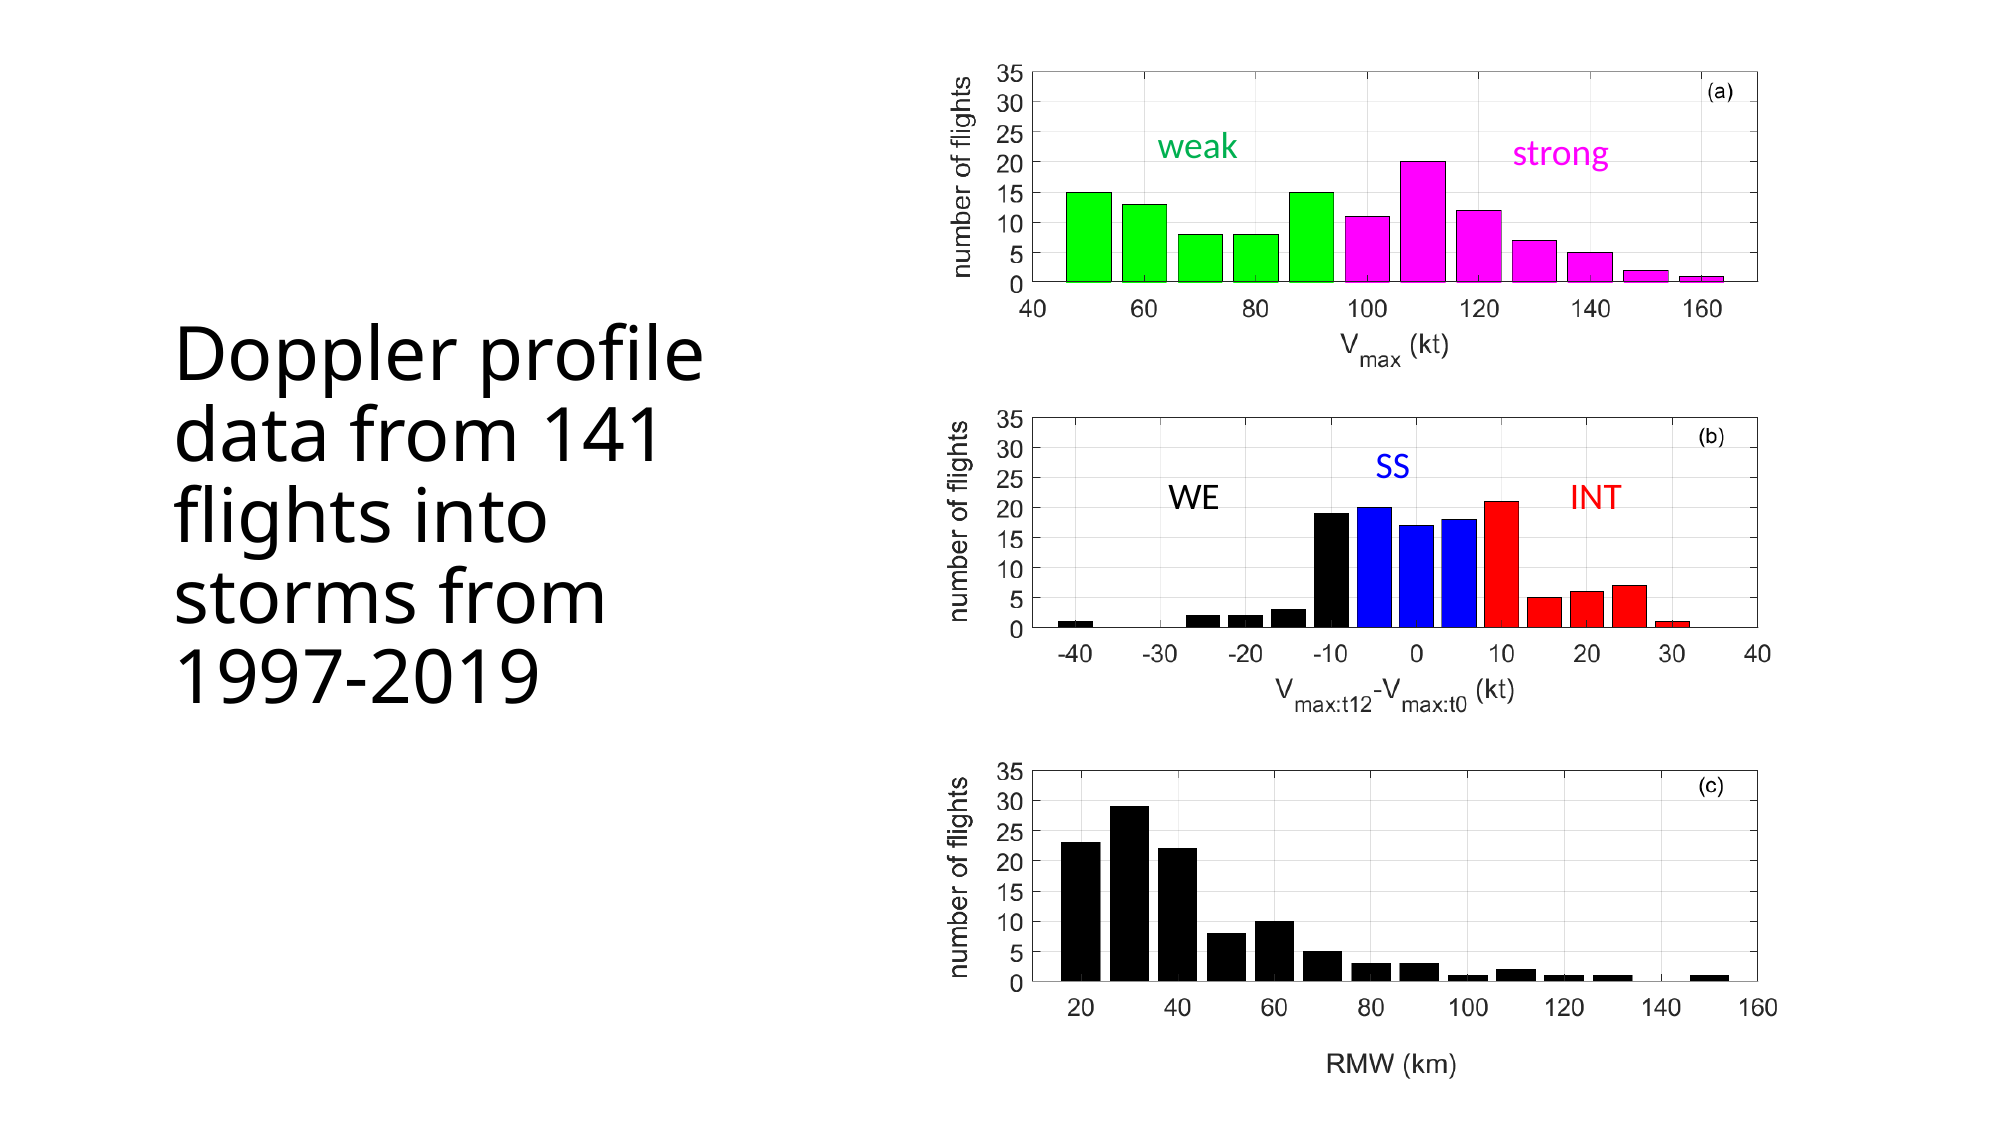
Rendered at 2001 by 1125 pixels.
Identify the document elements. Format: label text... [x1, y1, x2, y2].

title Doppler profile data from 141 flights into storms from 1997-2019 [158, 452, 788, 754]
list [921, 30, 1800, 1095]
